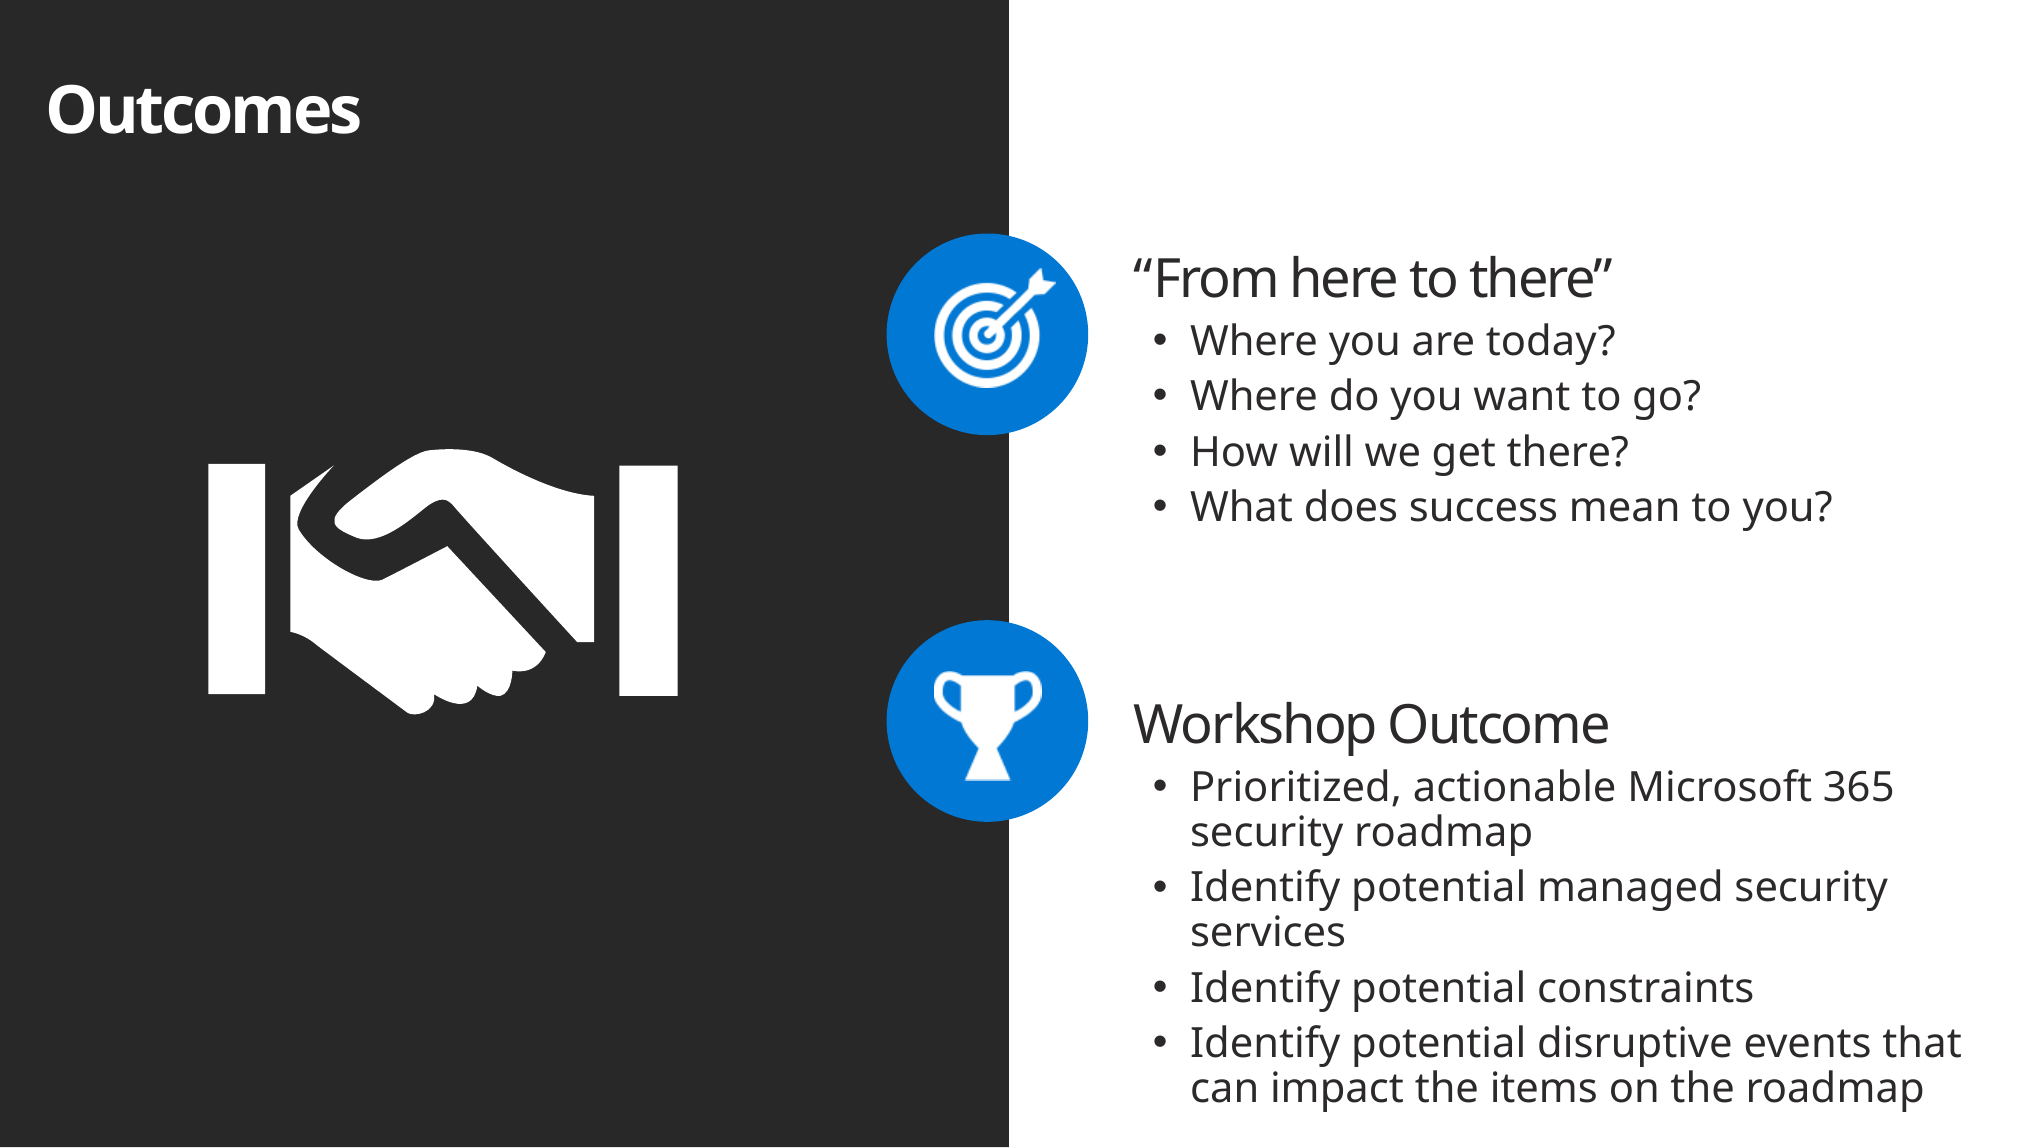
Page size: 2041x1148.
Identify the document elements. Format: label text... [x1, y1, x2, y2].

text_box [0, 0, 1010, 1148]
text_box Workshop Outcome Prioritized, actionable Microsoft 365 security roadmap Identify potential managed security services Identify potential constraints Identify potential disruptive events that can impact the items on the roadmap [1118, 688, 2014, 1120]
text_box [208, 450, 680, 714]
text_box “From here to there” Where you are today? Where do you want to go? How will we get there? What does success mean to you? [1118, 242, 2009, 538]
title Outcomes [45, 49, 1996, 185]
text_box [886, 233, 1089, 436]
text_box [886, 619, 1089, 823]
